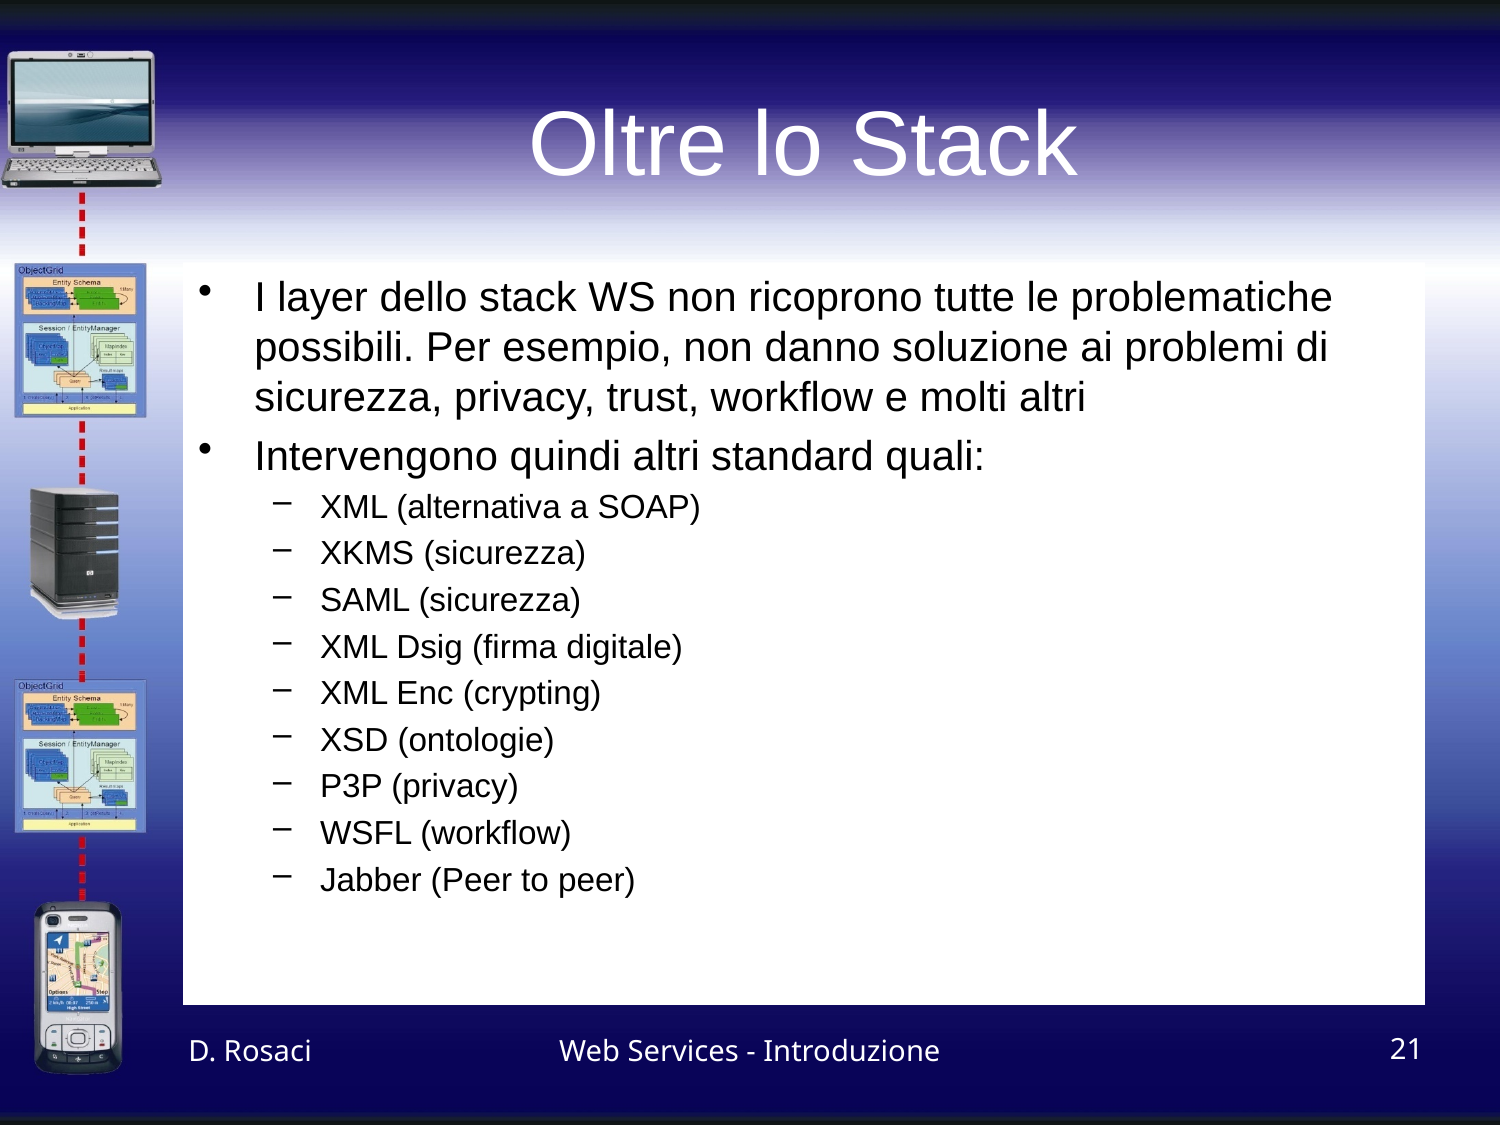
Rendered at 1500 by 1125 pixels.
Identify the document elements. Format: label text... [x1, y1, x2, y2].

title Oltre lo Stack [182, 44, 1426, 233]
slide_number D. Rosaci [74, 1024, 426, 1103]
list I layer dello stack WS non ricoprono tutte le problematiche possibili. Per esempio, non danno soluzione ai problemi di sicurezza, privacy, trust, workflow e molti altri Intervengono quindi altri standard quali: XML (alternativa a SOAP) XKMS (sicurezza) SAML (sicurezza) XML Dsig (firma digitale) XML Enc (crypting) XSD (ontologie) P3P (privacy) WSFL (workflow) Jabber (Peer to peer) [182, 262, 1426, 1006]
picture [0, 0, 1500, 1125]
footer Web Services - Introduzione [512, 1024, 988, 1103]
